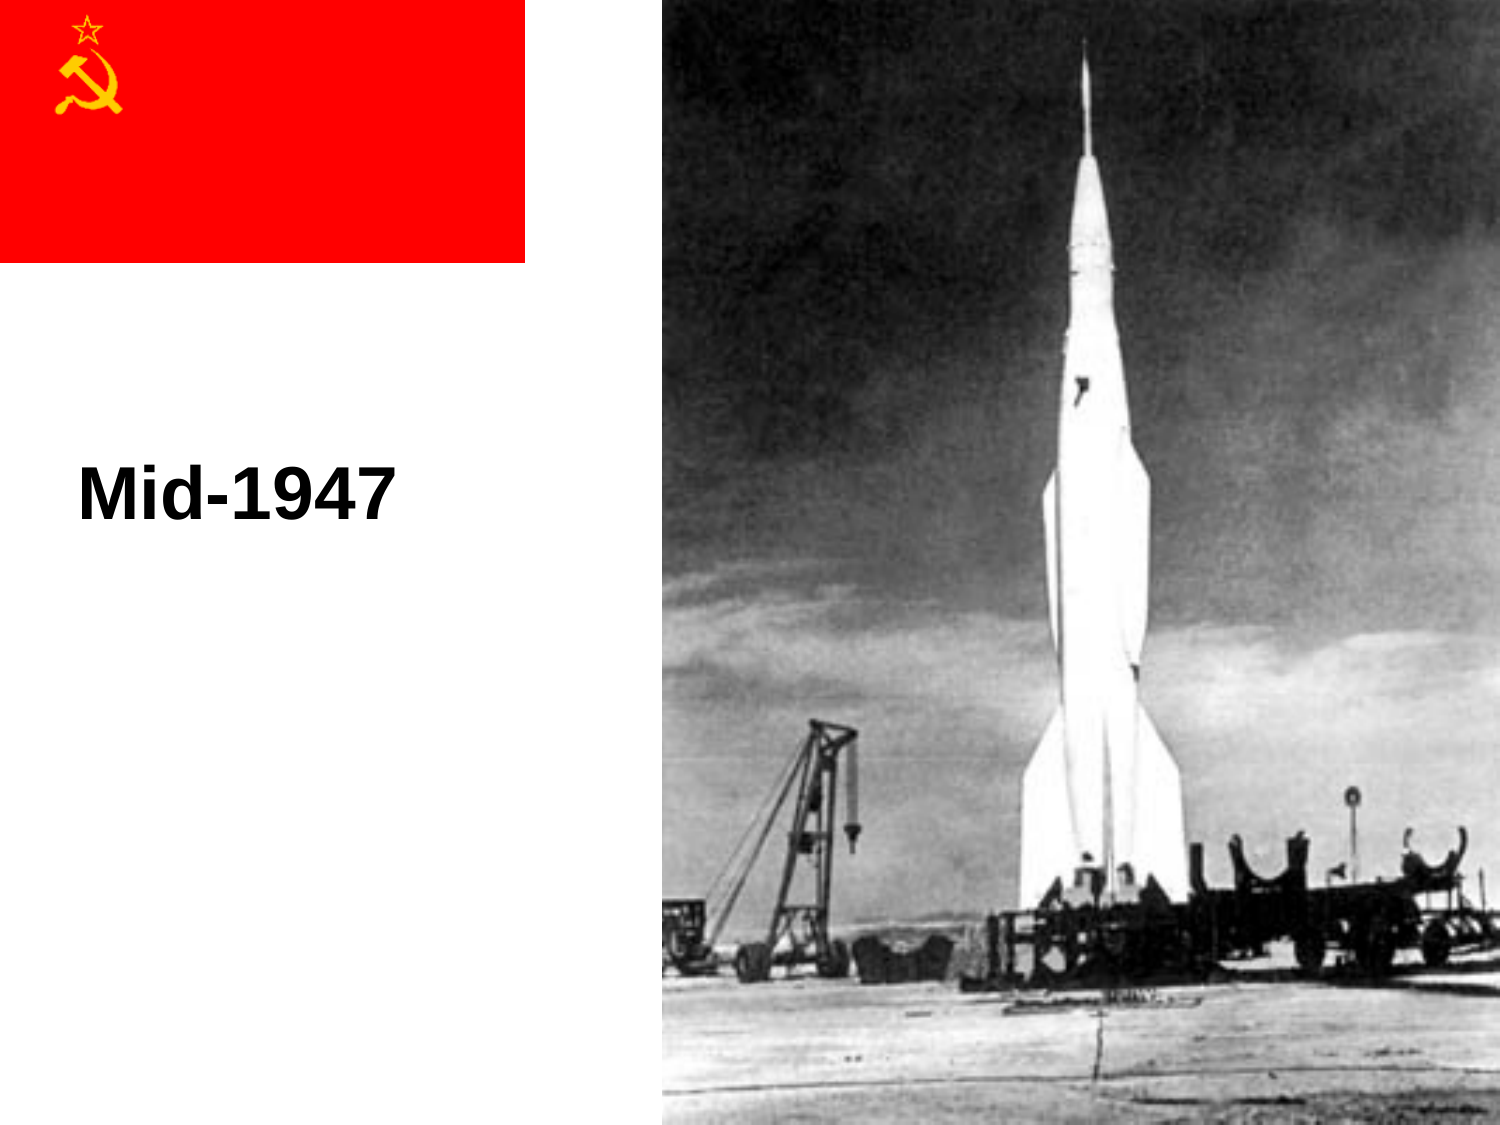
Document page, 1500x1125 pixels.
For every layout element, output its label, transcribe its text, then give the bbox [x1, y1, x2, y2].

text_box Mid-1947 [62, 437, 575, 543]
picture [661, 0, 1500, 1125]
picture [0, 0, 526, 263]
